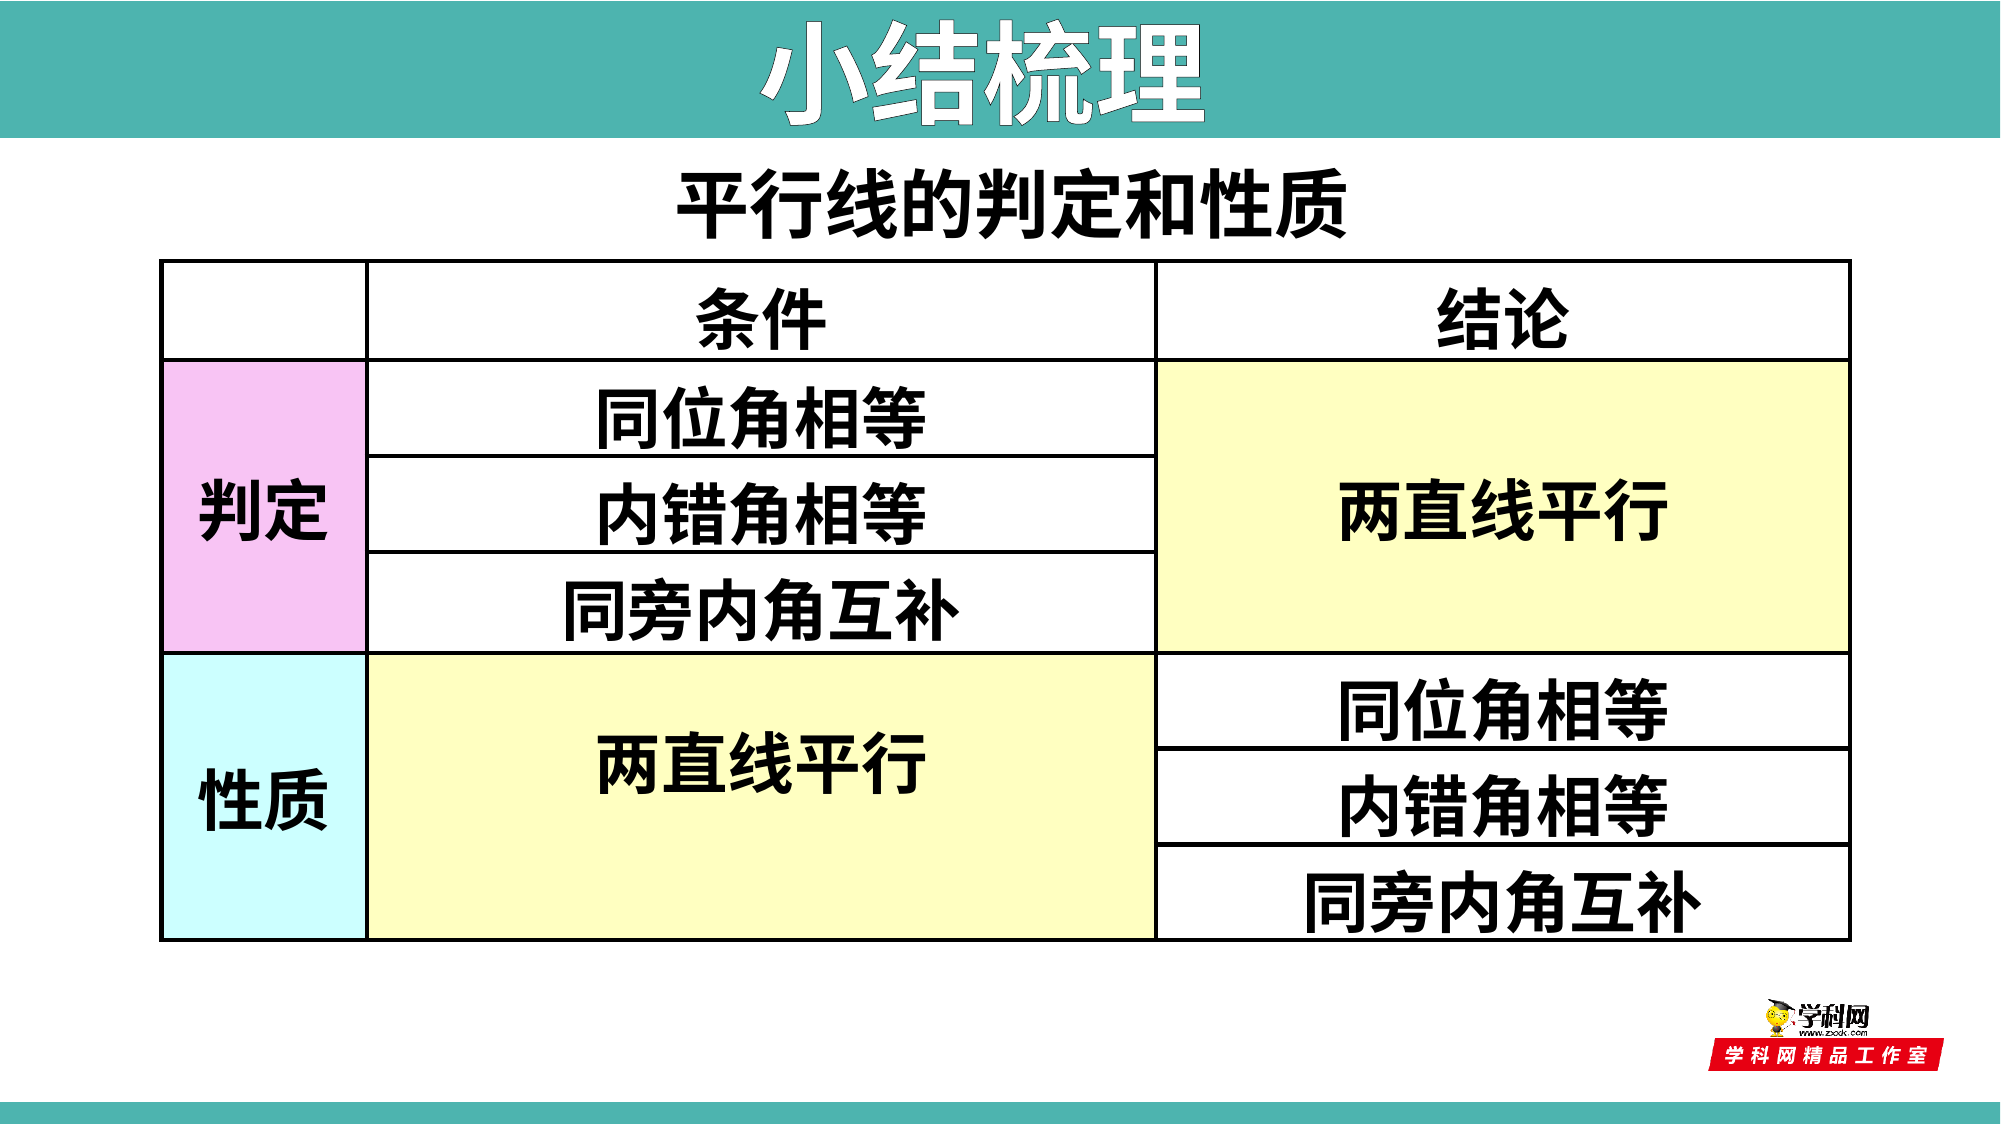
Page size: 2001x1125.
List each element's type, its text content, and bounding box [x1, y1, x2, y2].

table_cell 内错角相等 [1158, 751, 1848, 842]
table_header 结论 [1158, 263, 1848, 358]
text_box 小结梳理 [742, 0, 1223, 146]
text_box 平行线的判定和性质 [374, 148, 1650, 256]
table_cell 同位角相等 [1158, 655, 1848, 746]
table_cell 性质 [164, 655, 365, 938]
table_cell 判定 [164, 362, 365, 651]
picture [0, 1, 2001, 1124]
table_cell 同旁内角互补 [1158, 847, 1848, 938]
table_cell 内错角相等 [369, 458, 1154, 550]
table_header [164, 263, 365, 358]
table_header 条件 [369, 263, 1154, 358]
table_cell 两直线平行 [369, 655, 1154, 938]
table_cell 同位角相等 [369, 362, 1154, 454]
table_cell 两直线平行 [1158, 362, 1848, 651]
table_cell 同旁内角互补 [369, 554, 1154, 651]
